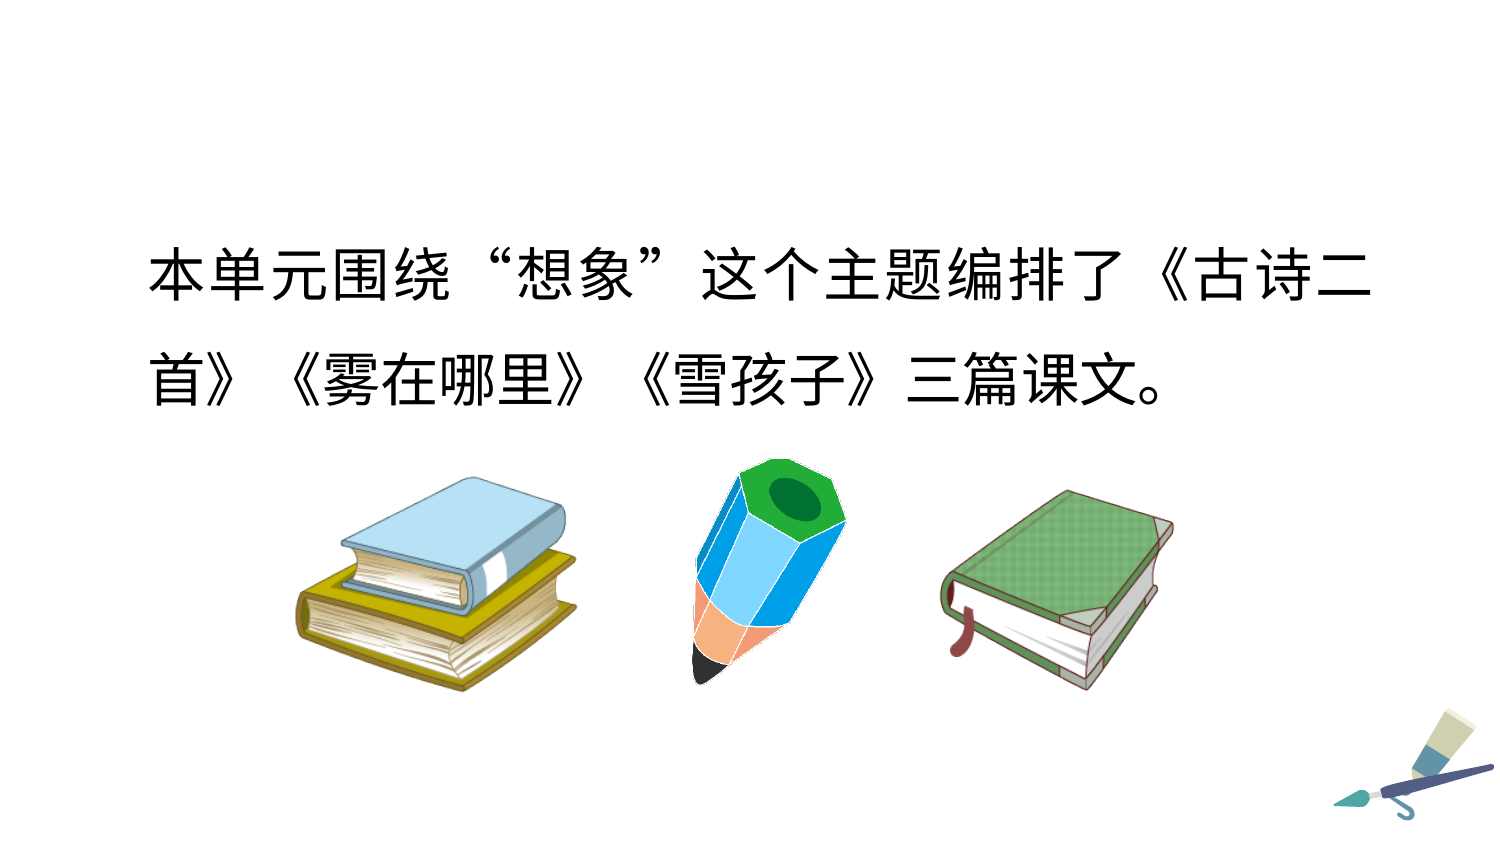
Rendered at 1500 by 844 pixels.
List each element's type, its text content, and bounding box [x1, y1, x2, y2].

text_box 本单元围绕“想象”这个主题编排了《古诗二首》《雾在哪里》《雪孩子》三篇课文。 [86, 195, 1389, 421]
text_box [1358, 708, 1481, 844]
picture [275, 419, 1205, 750]
